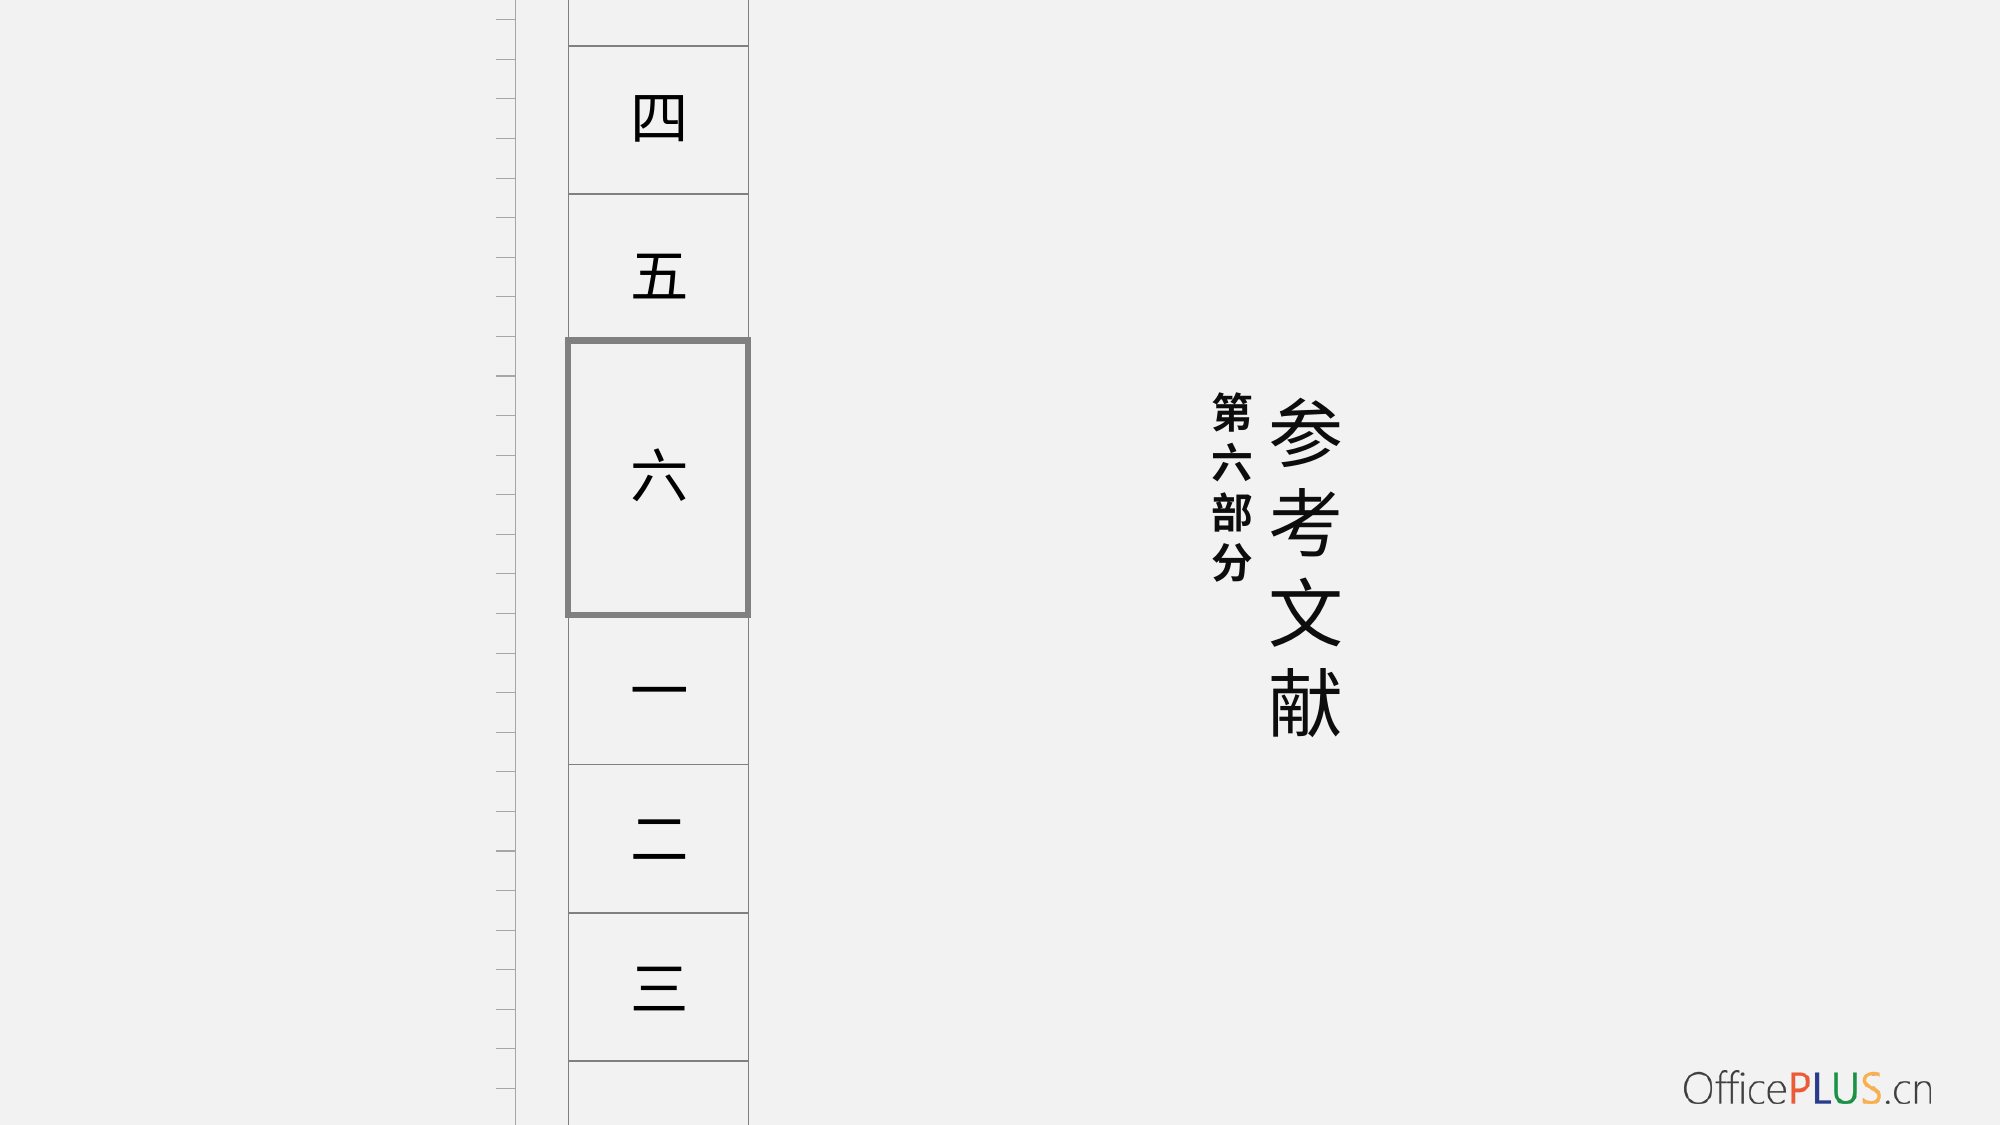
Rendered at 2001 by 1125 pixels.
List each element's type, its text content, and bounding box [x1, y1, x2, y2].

text_box 三 [615, 944, 704, 1030]
text_box 四 [615, 73, 704, 159]
text_box 参考文献 [1253, 379, 1385, 754]
picture [1684, 1070, 1931, 1104]
text_box 一 [615, 646, 704, 732]
text_box 第六部分 [1197, 379, 1273, 594]
text_box 二 [615, 794, 704, 880]
text_box 五 [615, 232, 704, 317]
text_box 六 [615, 431, 704, 517]
